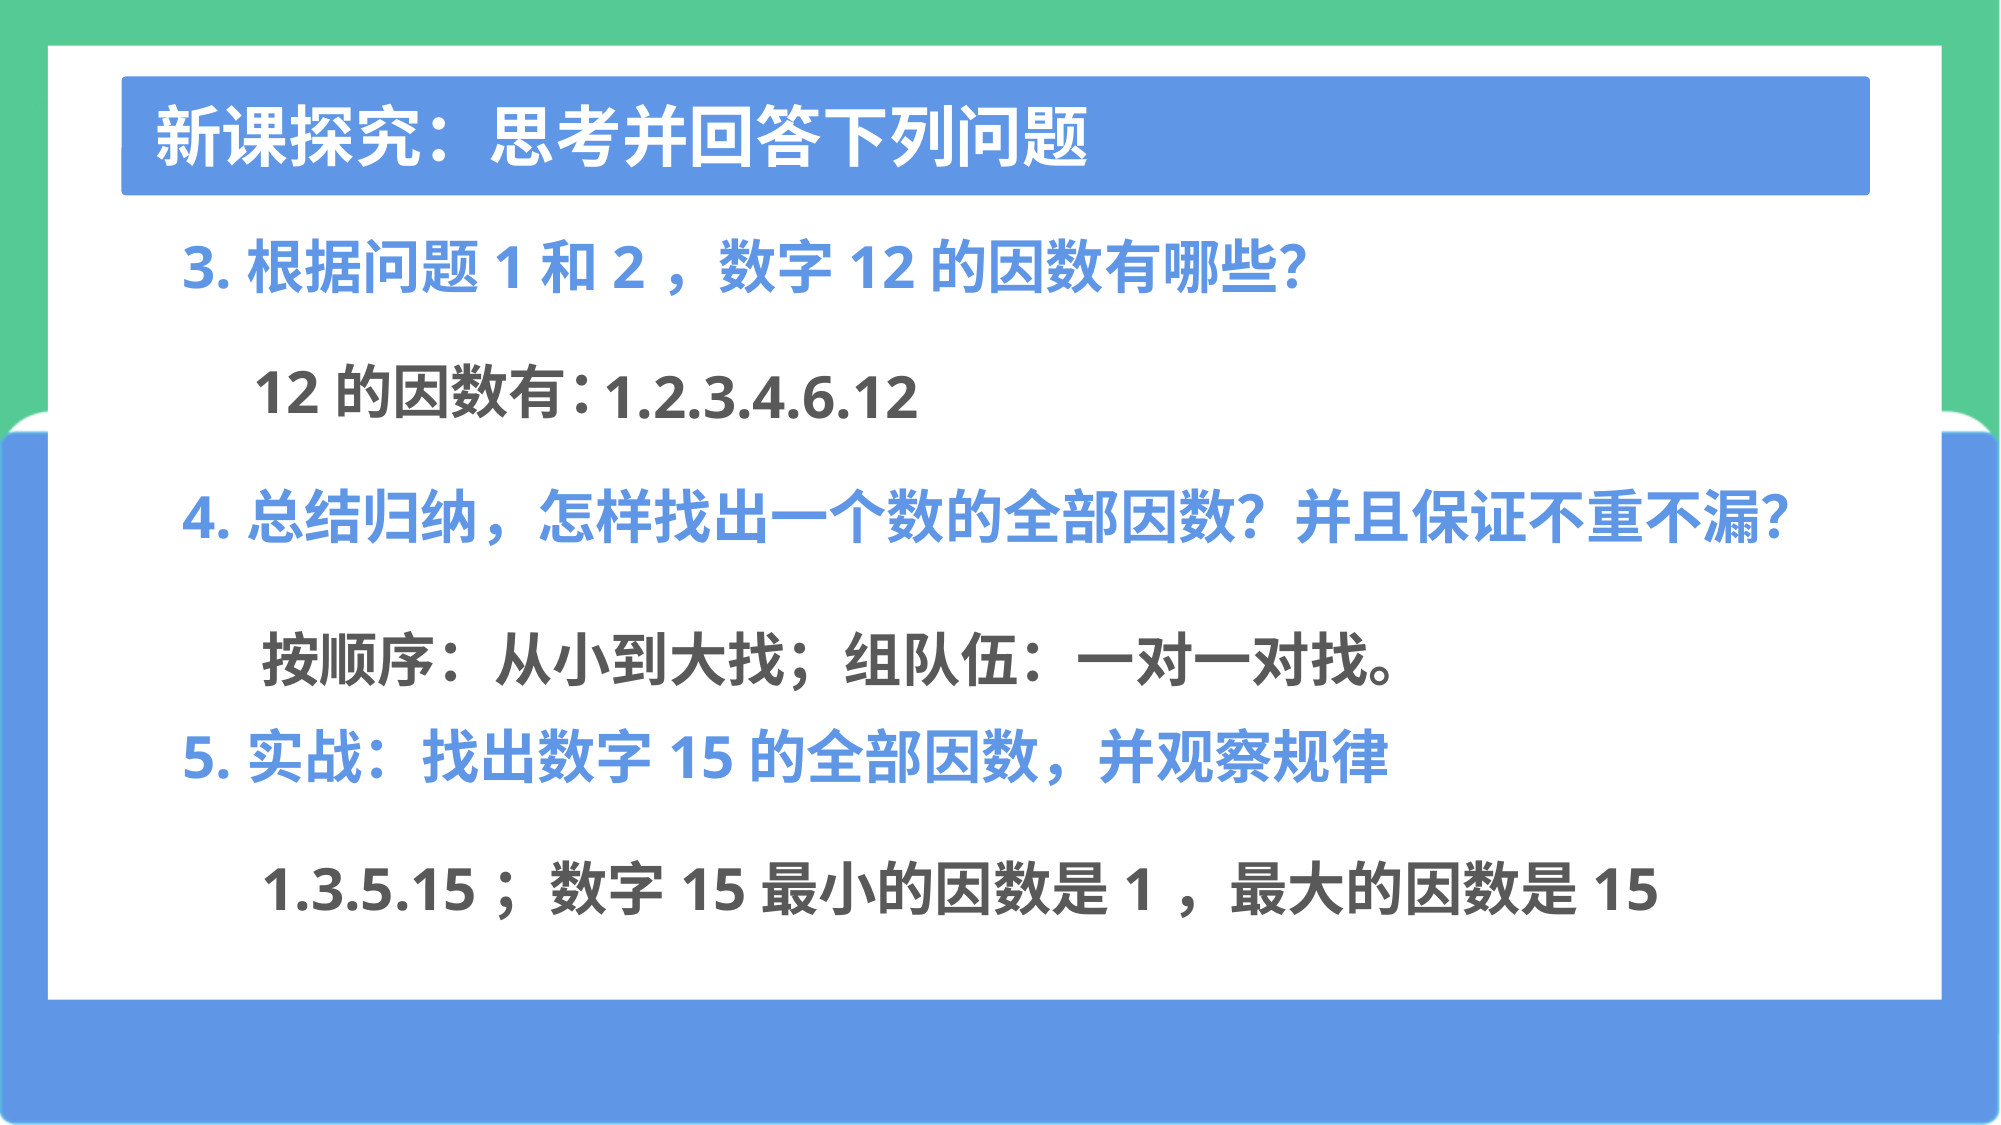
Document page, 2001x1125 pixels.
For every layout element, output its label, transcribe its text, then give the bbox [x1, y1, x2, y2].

text_box 1.2.3.4.6.12 [588, 318, 1298, 438]
text_box [47, 45, 1943, 1001]
text_box 新课探究：思考并回答下列问题 [140, 87, 1870, 182]
text_box 按顺序：从小到大找；组队伍：一对一对找。 [246, 580, 1519, 701]
text_box 5.实战：找出数字15的全部因数，并观察规律 [167, 712, 1837, 798]
text_box 12的因数有： [238, 347, 641, 433]
text_box 3.根据问题1和2，数字12的因数有哪些？ [167, 222, 1598, 308]
text_box 4.总结归纳，怎样找出一个数的全部因数？并且保证不重不漏？ [167, 472, 1837, 558]
text_box 1.3.5.15；数字15最小的因数是1，最大的因数是15 [246, 810, 1735, 930]
text_box [120, 75, 1872, 197]
picture [0, 0, 2001, 1125]
